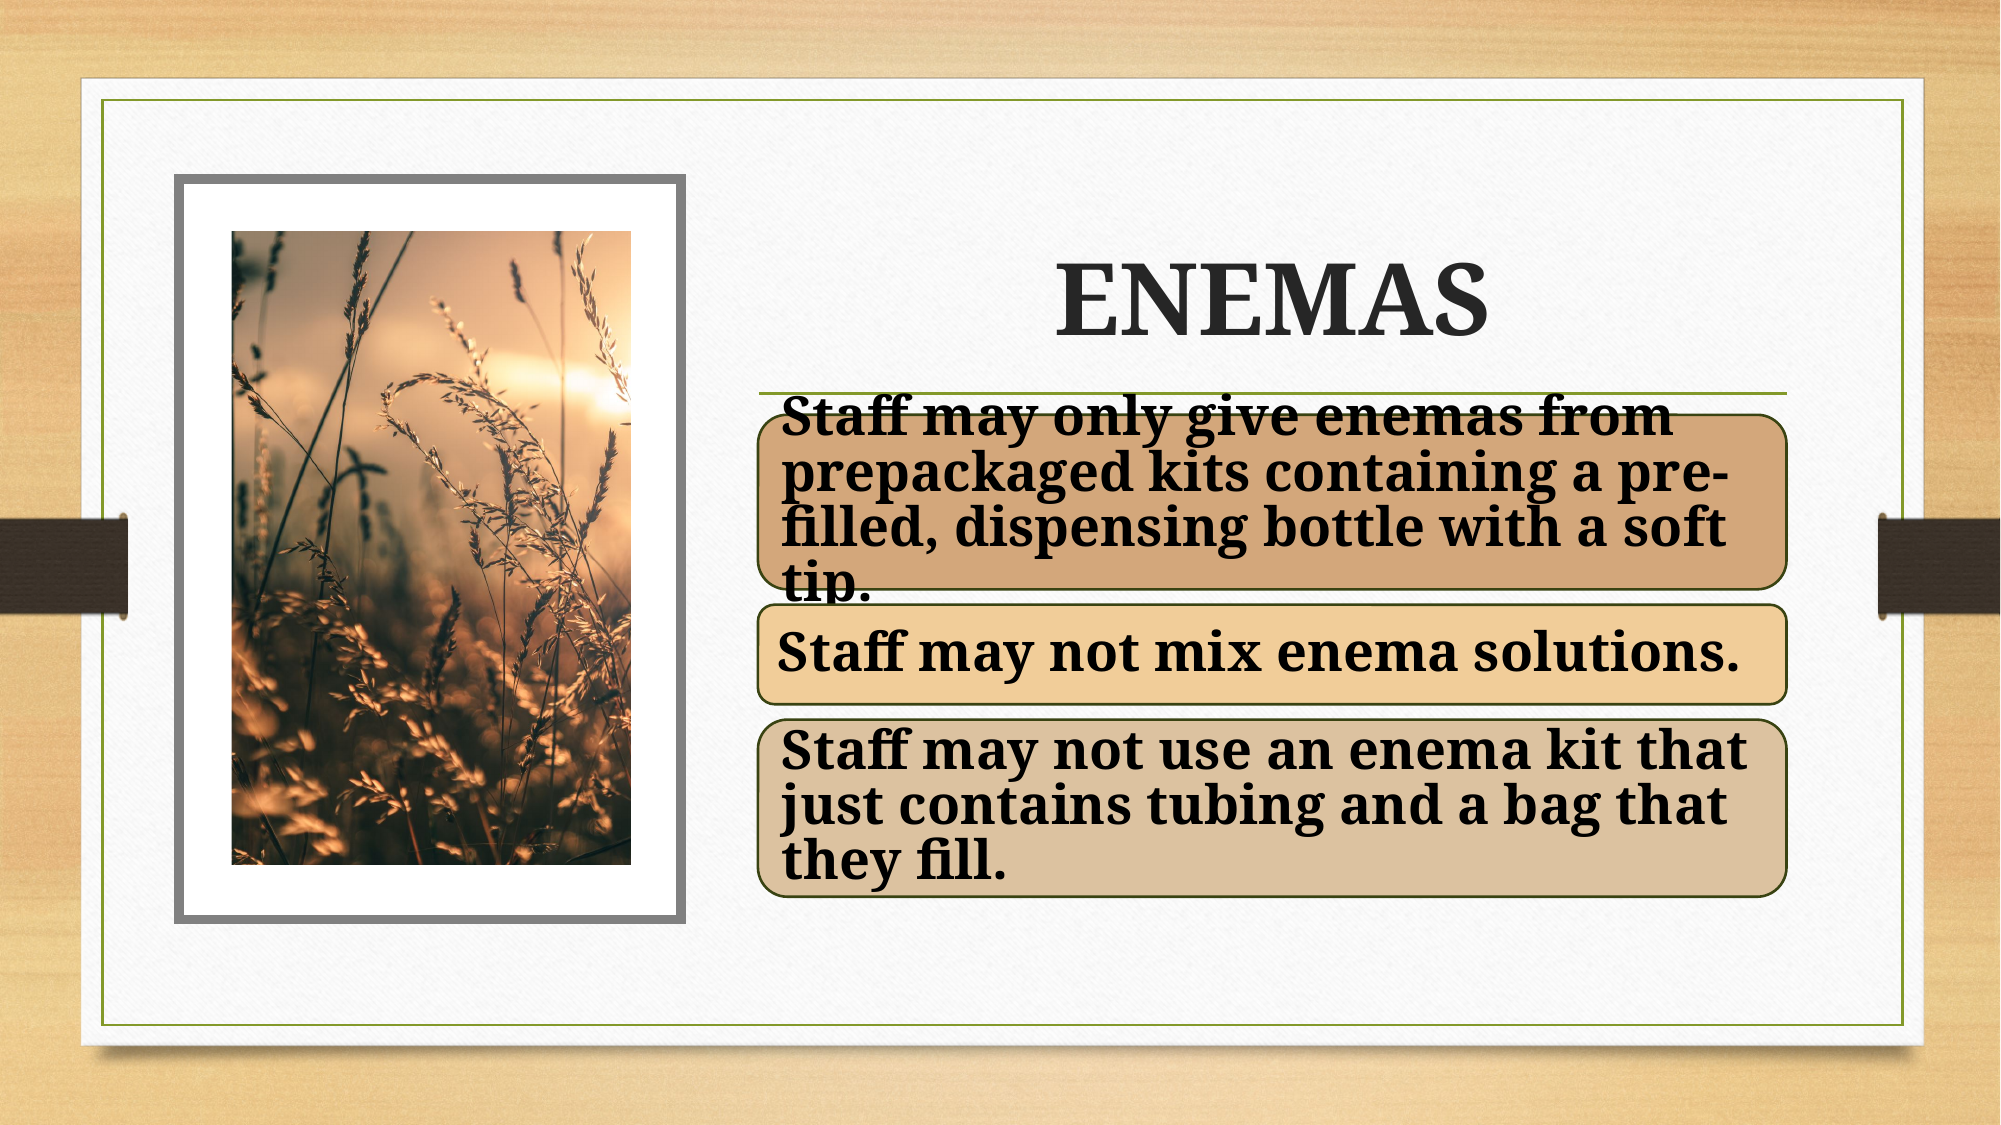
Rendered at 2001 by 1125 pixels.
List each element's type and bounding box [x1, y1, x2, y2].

text_box [0, 0, 2000, 1125]
picture [231, 231, 632, 865]
